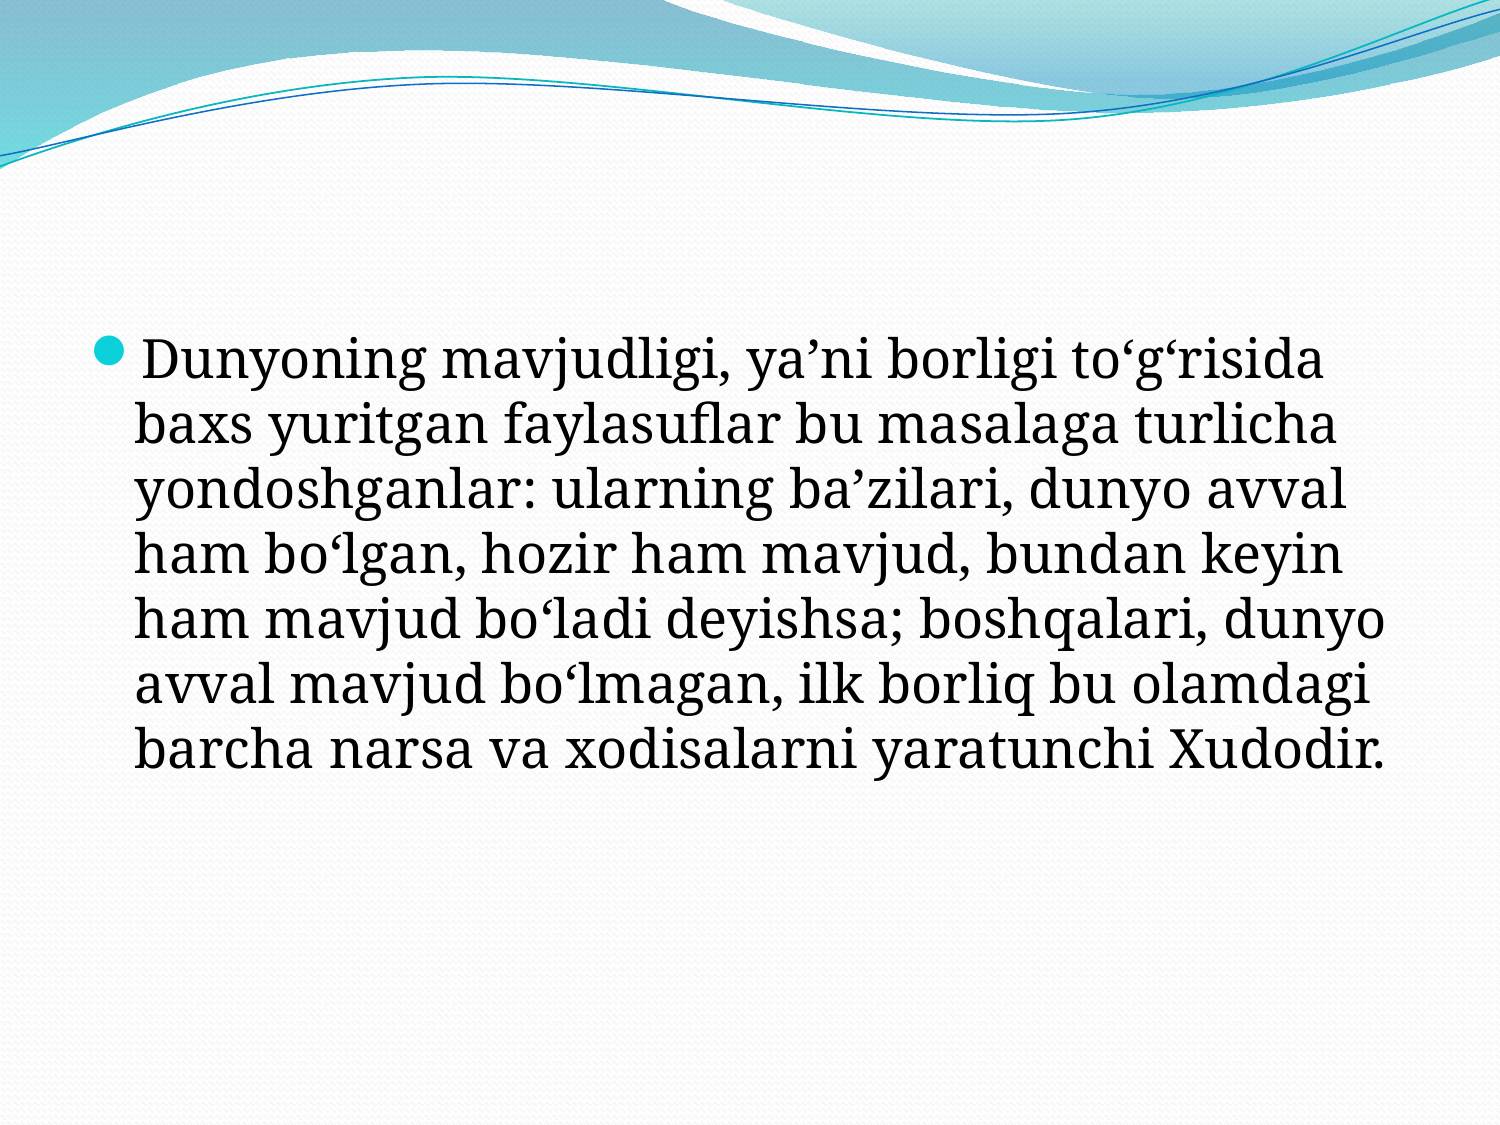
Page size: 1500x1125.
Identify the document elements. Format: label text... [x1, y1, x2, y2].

list Dunyoning mavjudligi, ya’ni borligi to‘g‘risida baxs yuritgan faylasuflar bu masalaga turlicha yondoshganlar: ularning ba’zilari, dunyo avval ham bo‘lgan, hozir ham mavjud, bundan keyin ham mavjud bo‘ladi deyishsa; boshqalari, dunyo avval mavjud bo‘lmagan, ilk borliq bu olamdagi barcha narsa va xodisalarni yaratunchi Xudodir. [75, 317, 1425, 1038]
